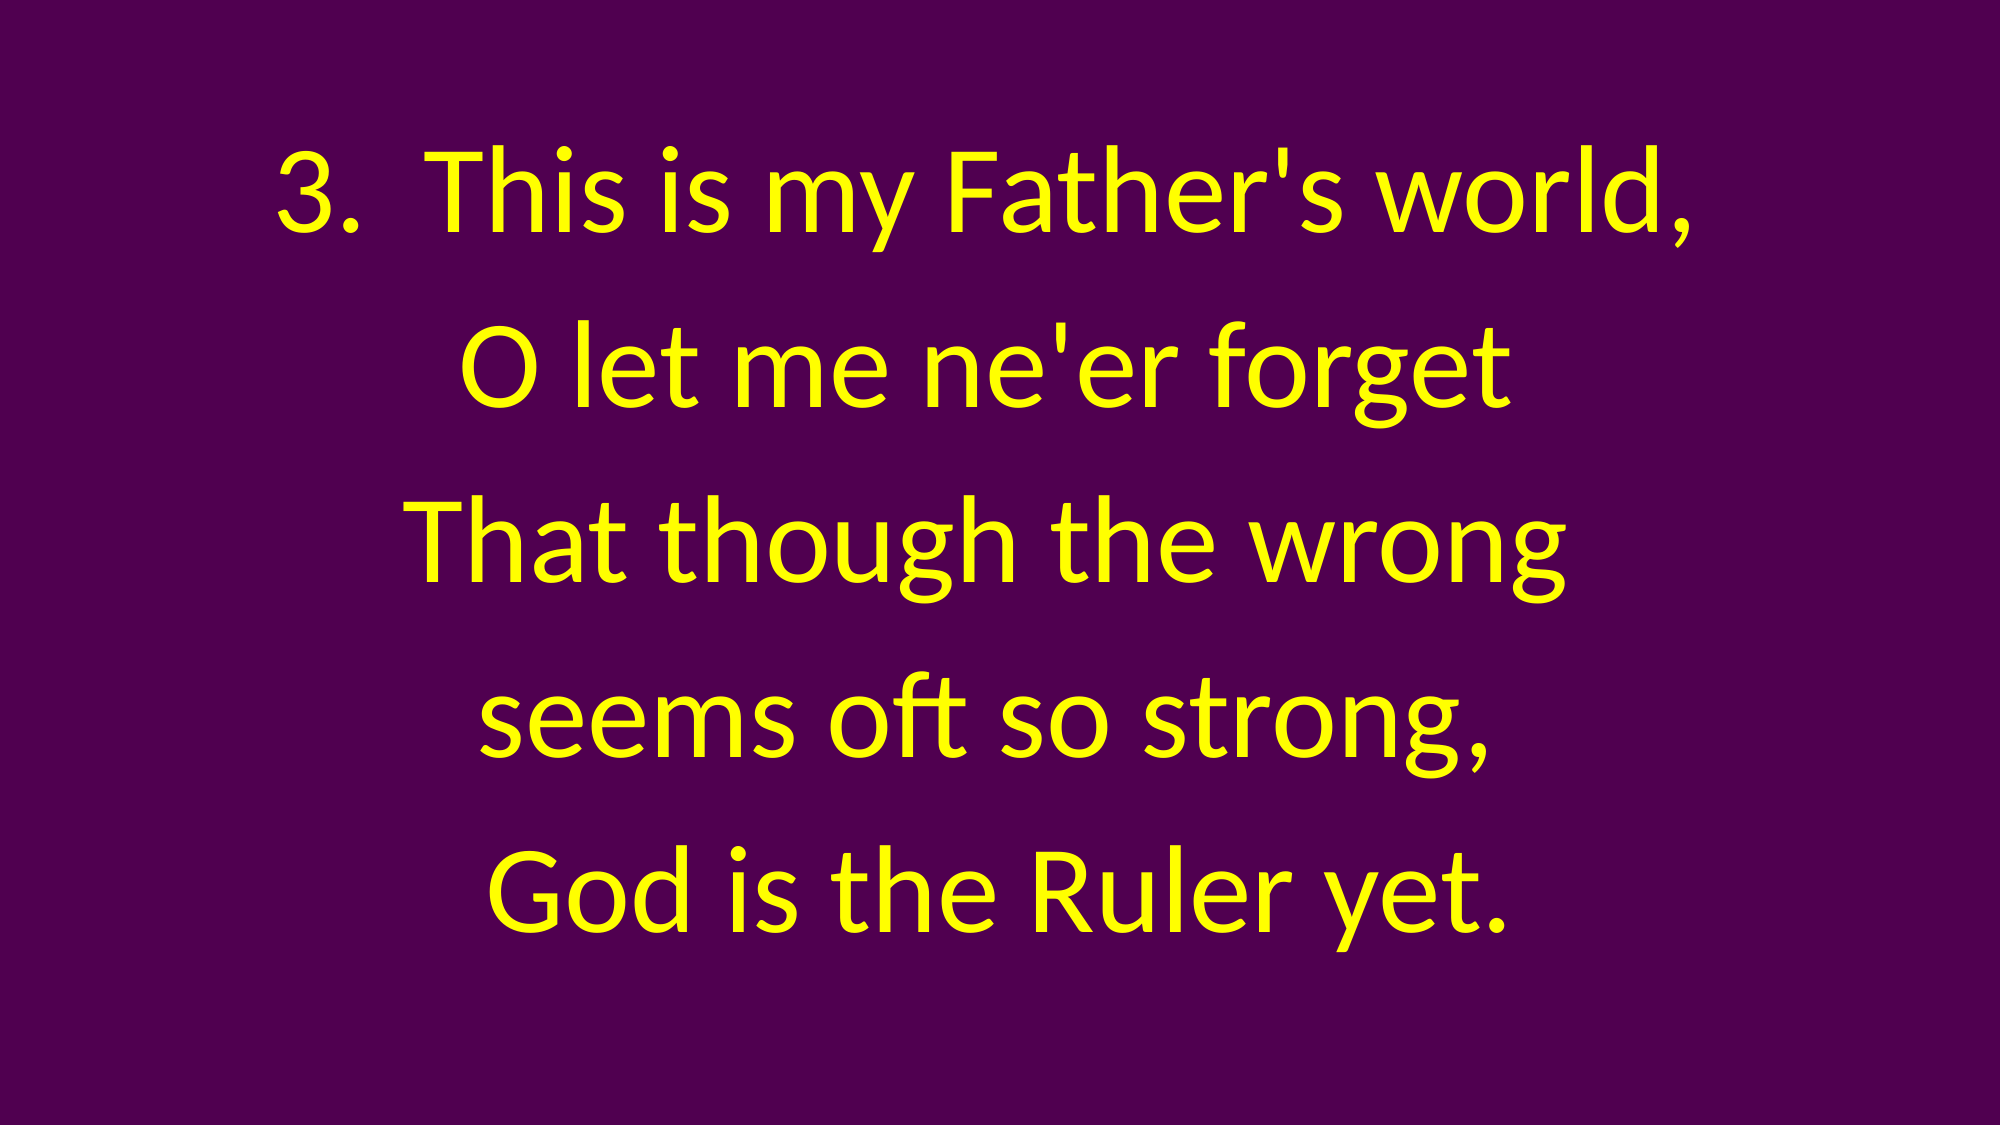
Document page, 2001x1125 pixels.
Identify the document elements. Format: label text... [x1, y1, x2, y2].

text_box 3. This is my Father's world, O let me ne'er forget That though the wrong seems oft so strong, God is the Ruler yet. [0, 99, 2000, 965]
